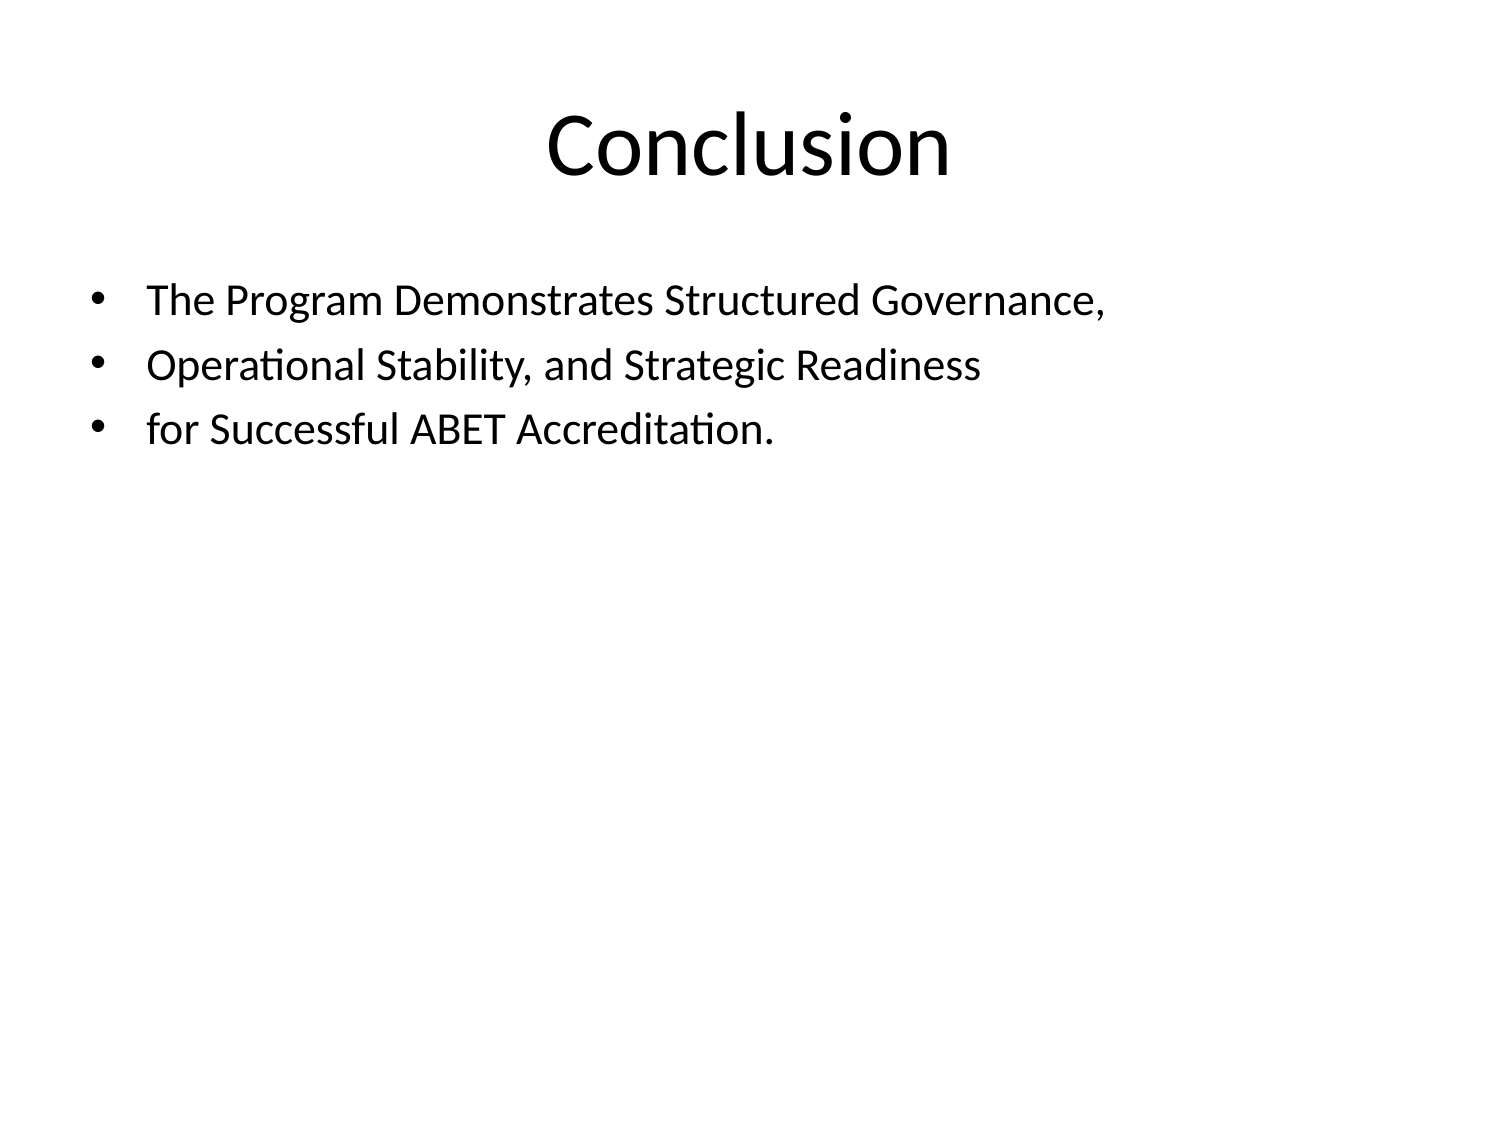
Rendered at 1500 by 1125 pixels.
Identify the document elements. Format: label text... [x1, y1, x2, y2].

list The Program Demonstrates Structured Governance, Operational Stability, and Strategic Readiness for Successful ABET Accreditation. [75, 262, 1425, 1005]
title Conclusion [75, 45, 1425, 233]
